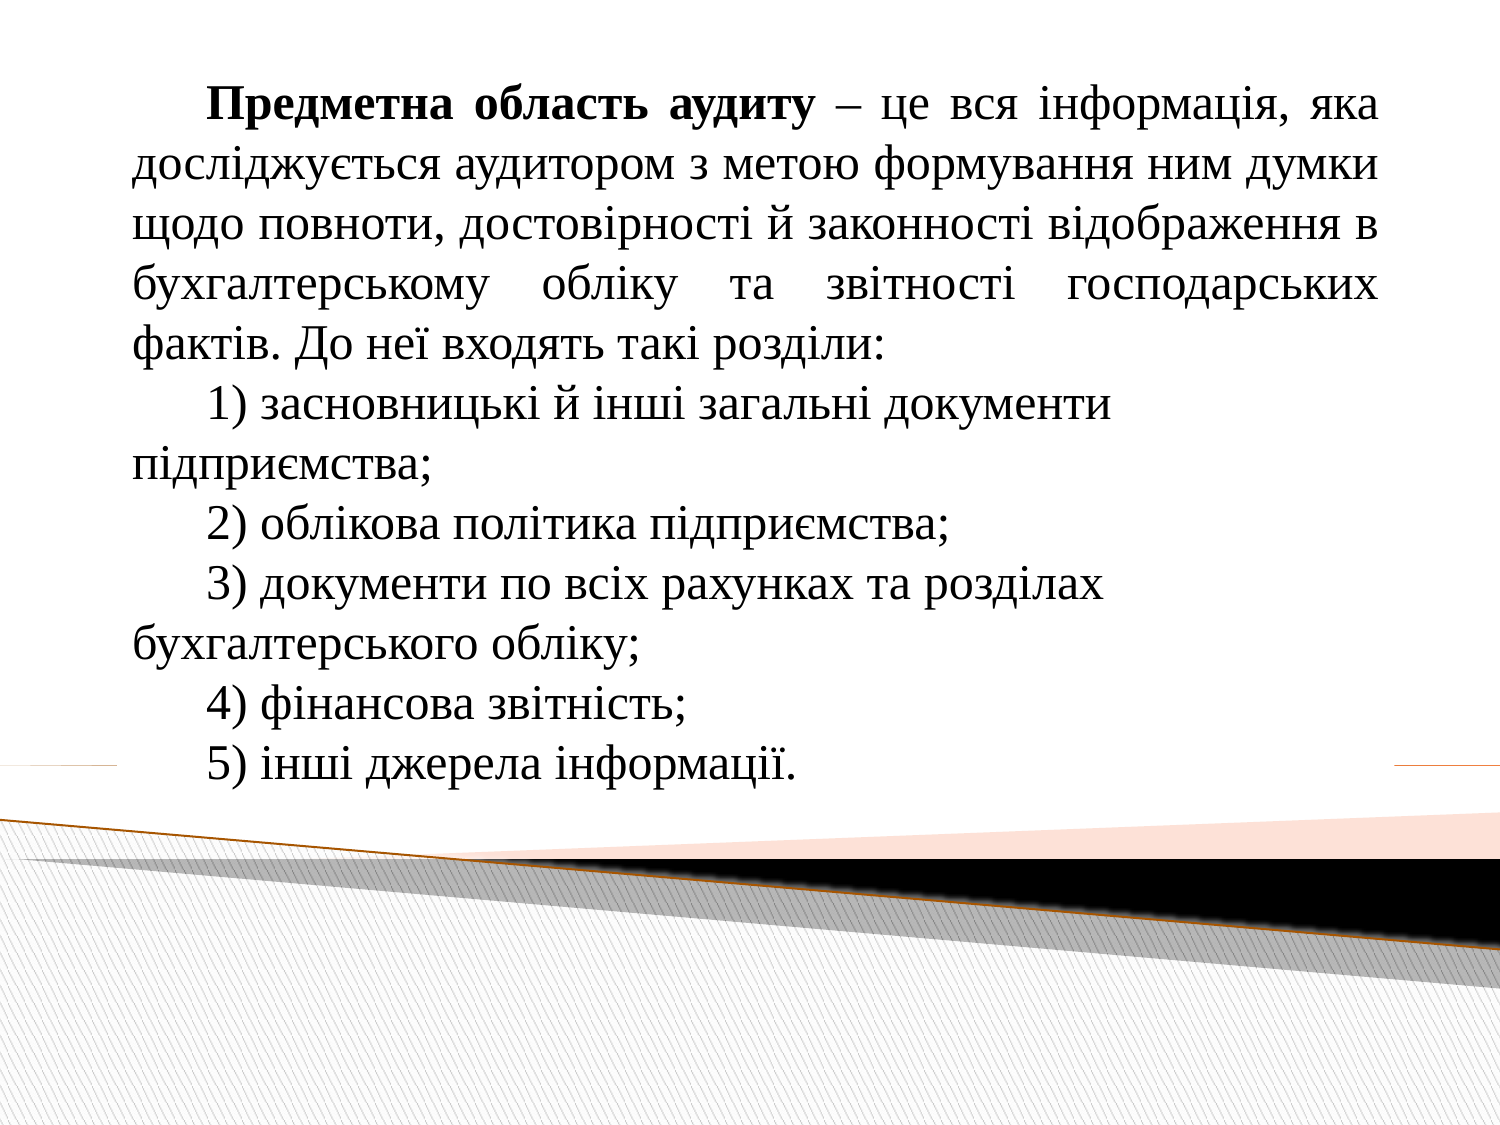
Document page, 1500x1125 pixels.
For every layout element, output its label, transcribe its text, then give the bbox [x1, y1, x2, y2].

text_box Предметна область аудиту – це вся інформація, яка досліджується аудитором з метою формування ним думки щодо повноти, достовірності й законності відображення в бухгалтерському обліку та звітності господарських фактів. До неї входять такі розділи: 1) засновницькі й інші загальні документи підприємства; 2) облікова політика підприємства; 3) документи по всіх рахунках та розділах бухгалтерського обліку; 4) фінансова звітність; 5) інші джерела інформації. [117, 62, 1395, 798]
